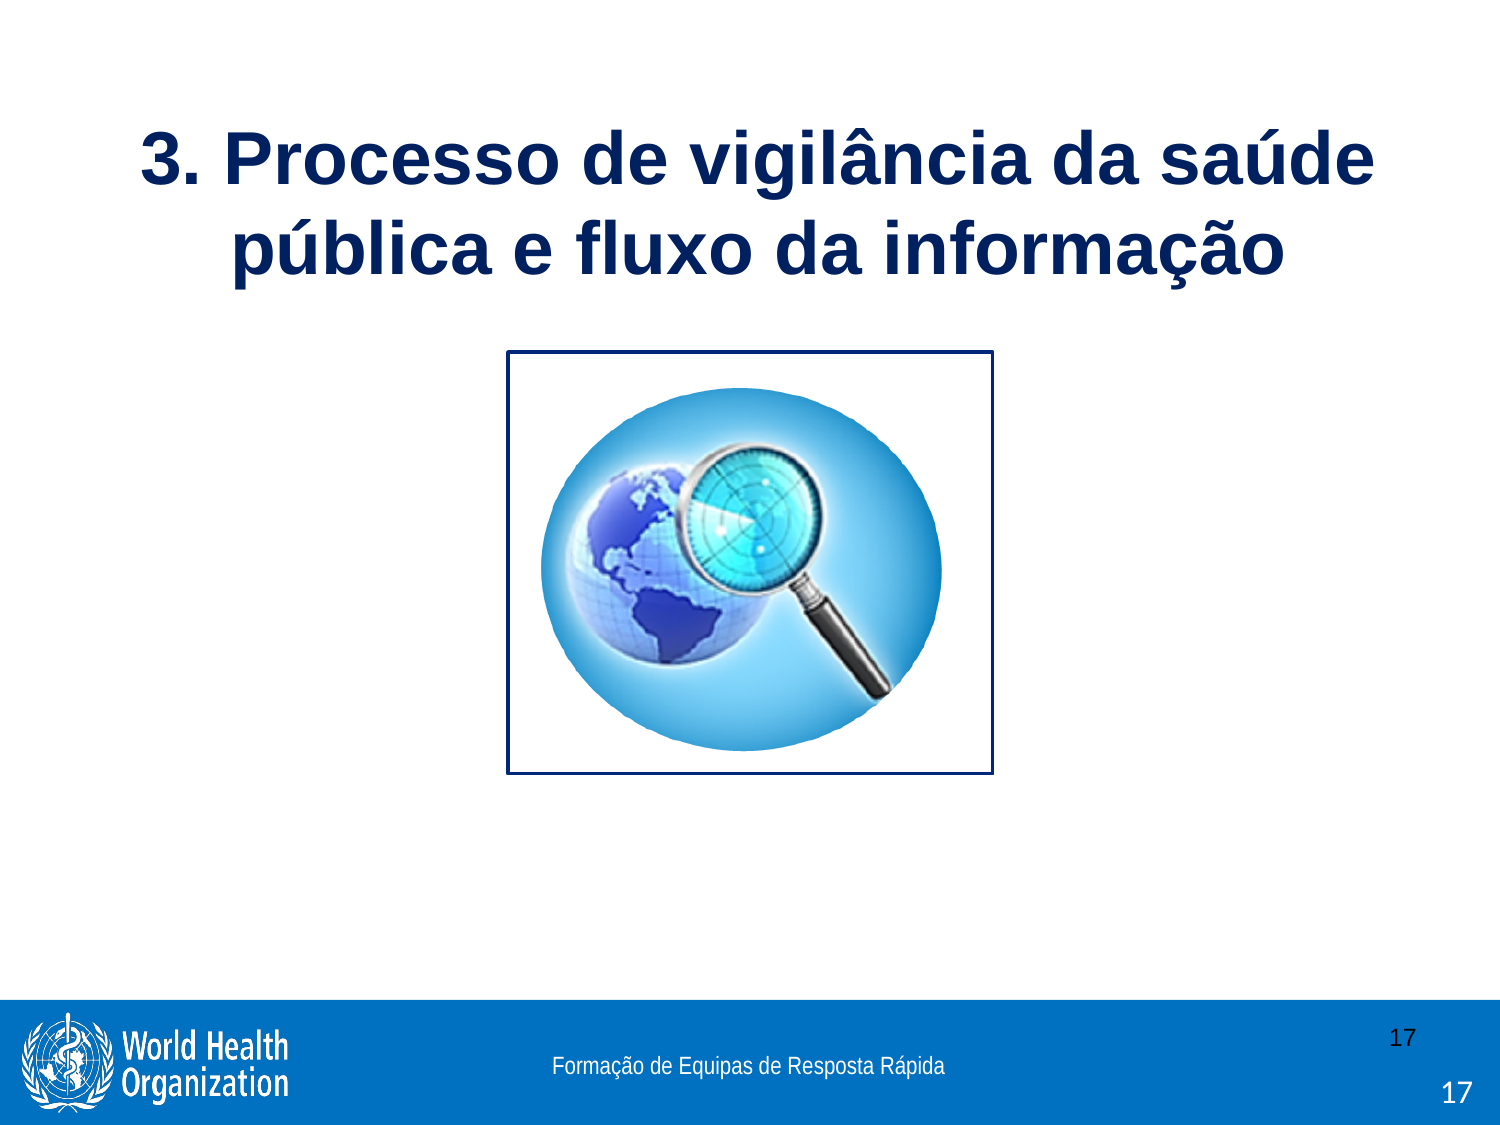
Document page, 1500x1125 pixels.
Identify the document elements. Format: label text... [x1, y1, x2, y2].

picture [21, 1012, 288, 1113]
text_box 3. Processo de vigilância da saúde pública e fluxo da informação [17, 101, 1500, 297]
picture [506, 349, 994, 776]
text_box 17 [1081, 1014, 1432, 1093]
